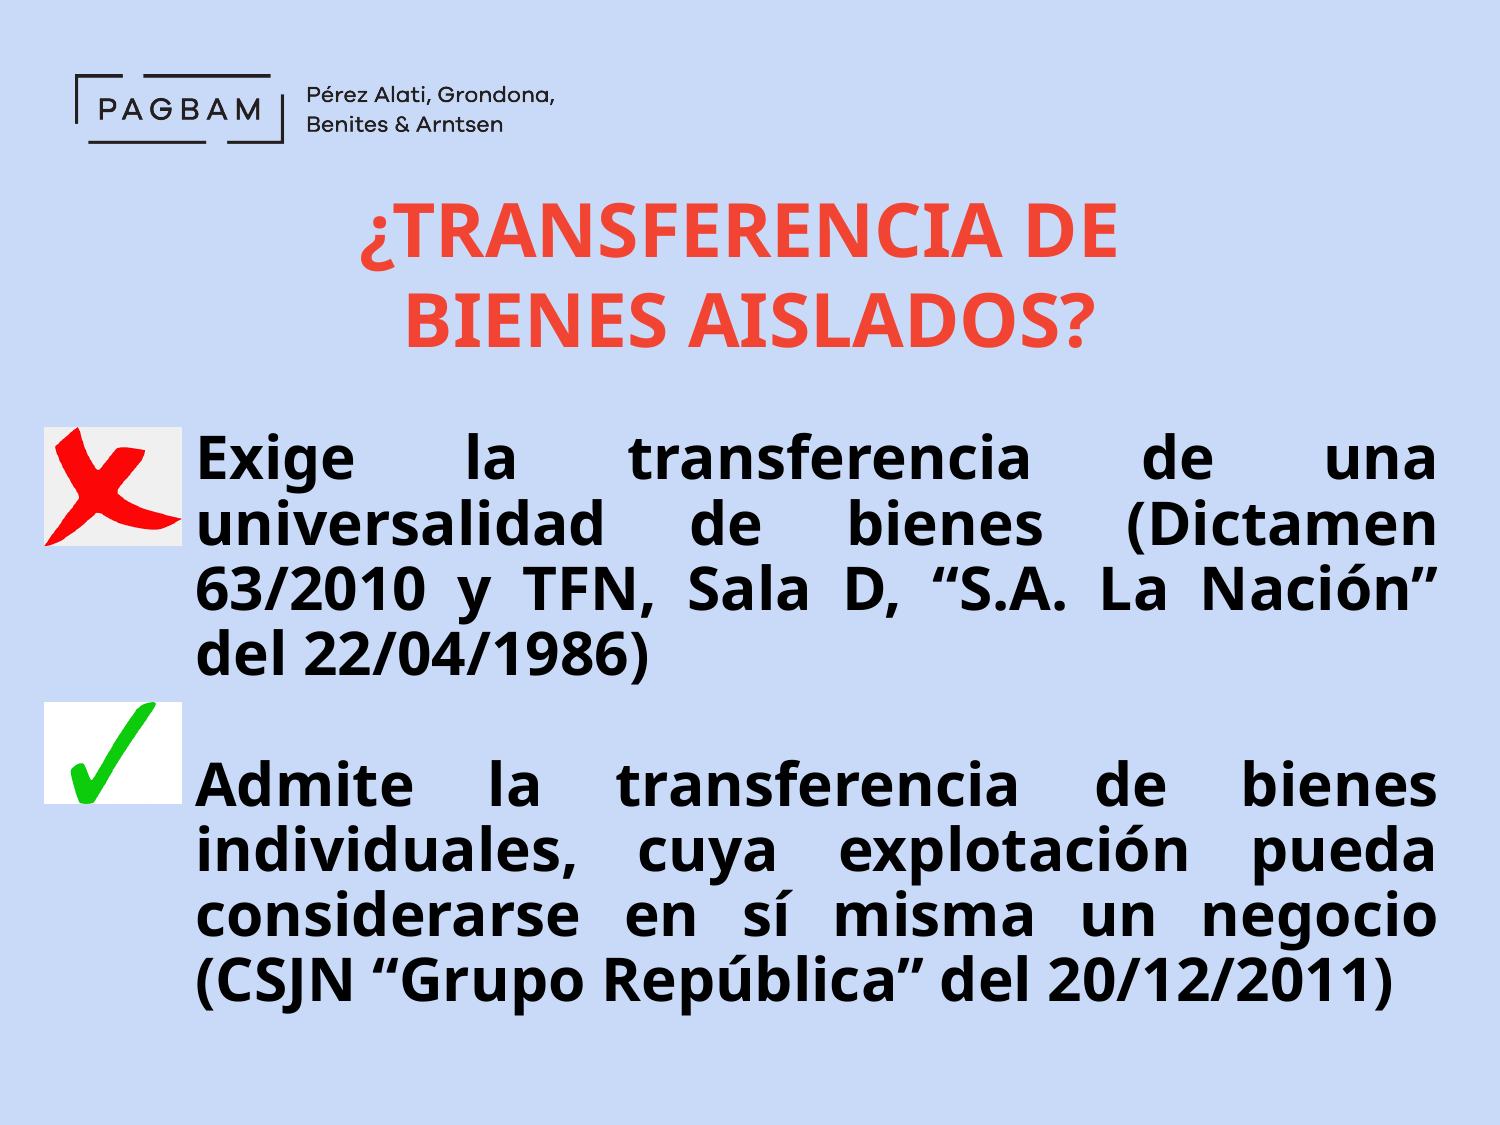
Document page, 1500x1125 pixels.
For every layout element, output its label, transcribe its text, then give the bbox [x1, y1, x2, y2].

list Exige la transferencia de una universalidad de bienes (Dictamen 63/2010 y TFN, Sala D, “S.A. La Nación” del 22/04/1986) Admite la transferencia de bienes individuales, cuya explotación pueda considerarse en sí misma un negocio (CSJN “Grupo República” del 20/12/2011) [105, 289, 1456, 914]
picture [44, 427, 183, 546]
picture [44, 702, 183, 804]
title ¿TRANSFERENCIA DE BIENES AISLADOS? [75, 72, 1425, 233]
